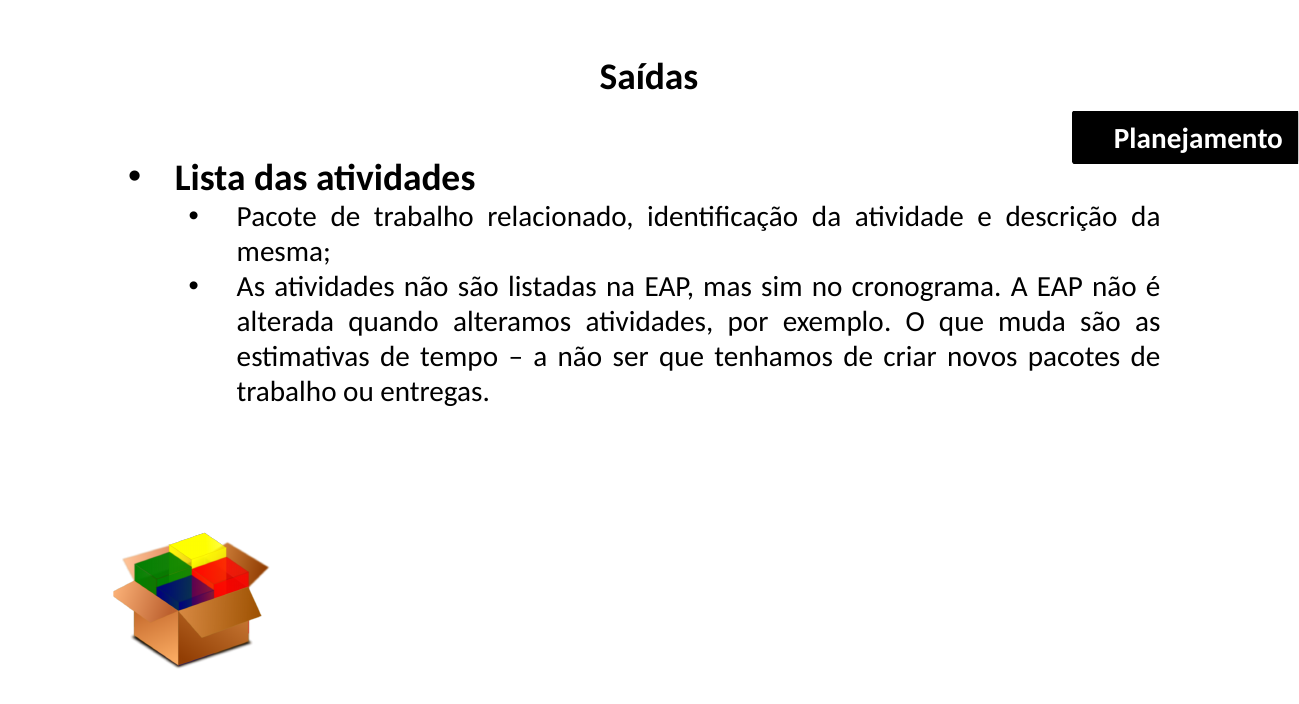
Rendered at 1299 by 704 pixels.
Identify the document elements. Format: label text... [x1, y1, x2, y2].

picture [112, 520, 273, 672]
text_box Lista das atividades Pacote de trabalho relacionado, identificação da atividade e descrição da mesma; As atividades não são listadas na EAP, mas sim no cronograma. A EAP não é alterada quando alteramos atividades, por exemplo. O que muda são as estimativas de tempo – a não ser que tenhamos de criar novos pacotes de trabalho ou entregas. [113, 145, 1177, 418]
text_box Planejamento [1074, 112, 1299, 162]
text_box Saídas [0, 44, 1299, 106]
